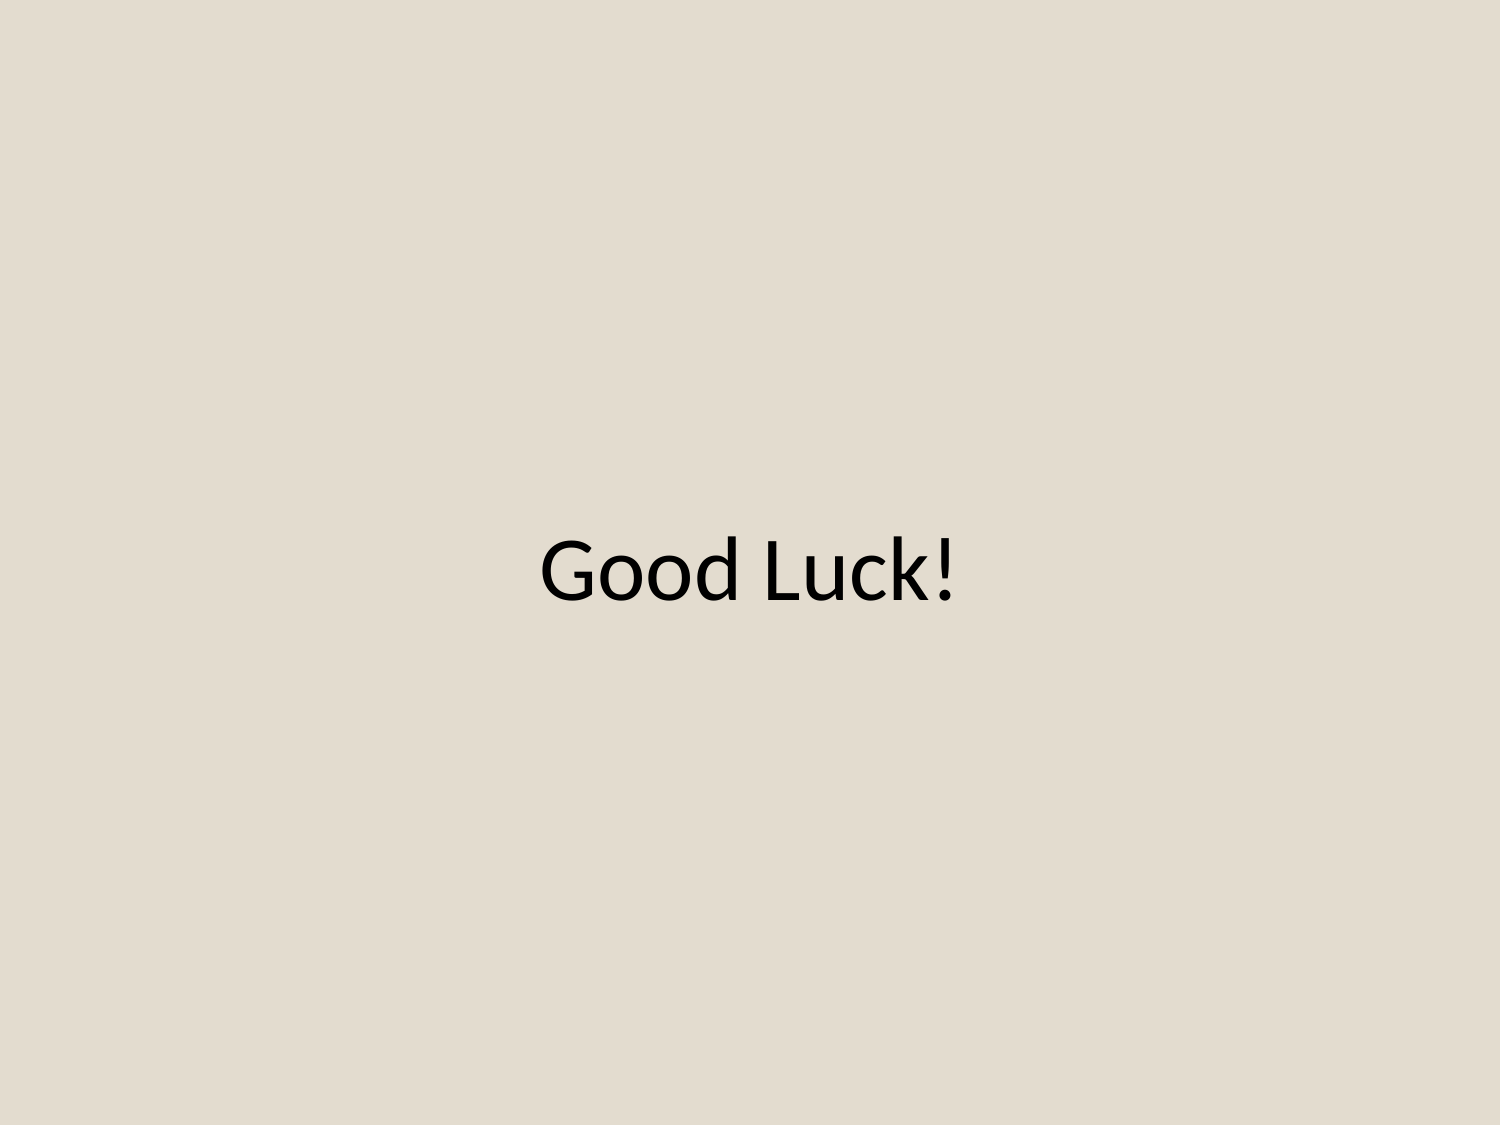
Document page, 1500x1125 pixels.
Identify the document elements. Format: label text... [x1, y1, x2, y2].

title Good Luck! [75, 45, 1425, 1083]
